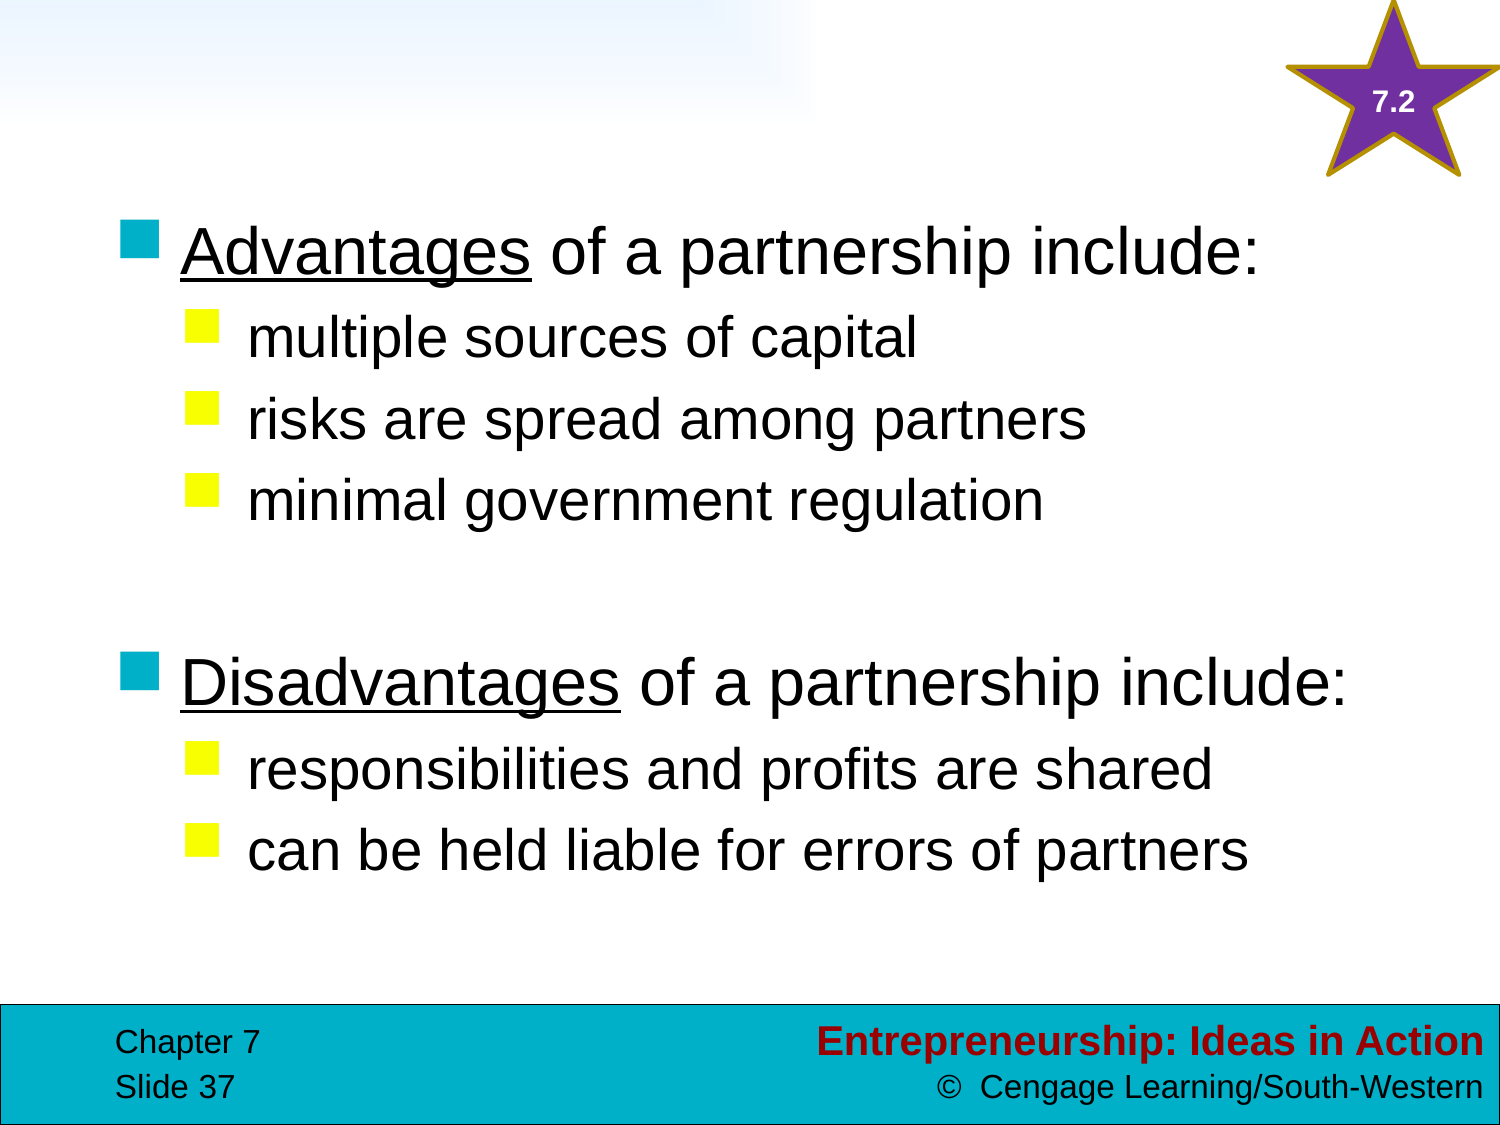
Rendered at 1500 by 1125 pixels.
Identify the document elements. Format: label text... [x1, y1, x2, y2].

text_box 7.2 [1285, 0, 1500, 177]
list Advantages of a partnership include: multiple sources of capital risks are spread among partners minimal government regulation Disadvantages of a partnership include: responsibilities and profits are shared can be held liable for errors of partners [99, 199, 1438, 926]
slide_number Slide 37 [99, 1037, 413, 1113]
text_box [124, 187, 1400, 288]
footer Chapter 7 [99, 1012, 413, 1037]
